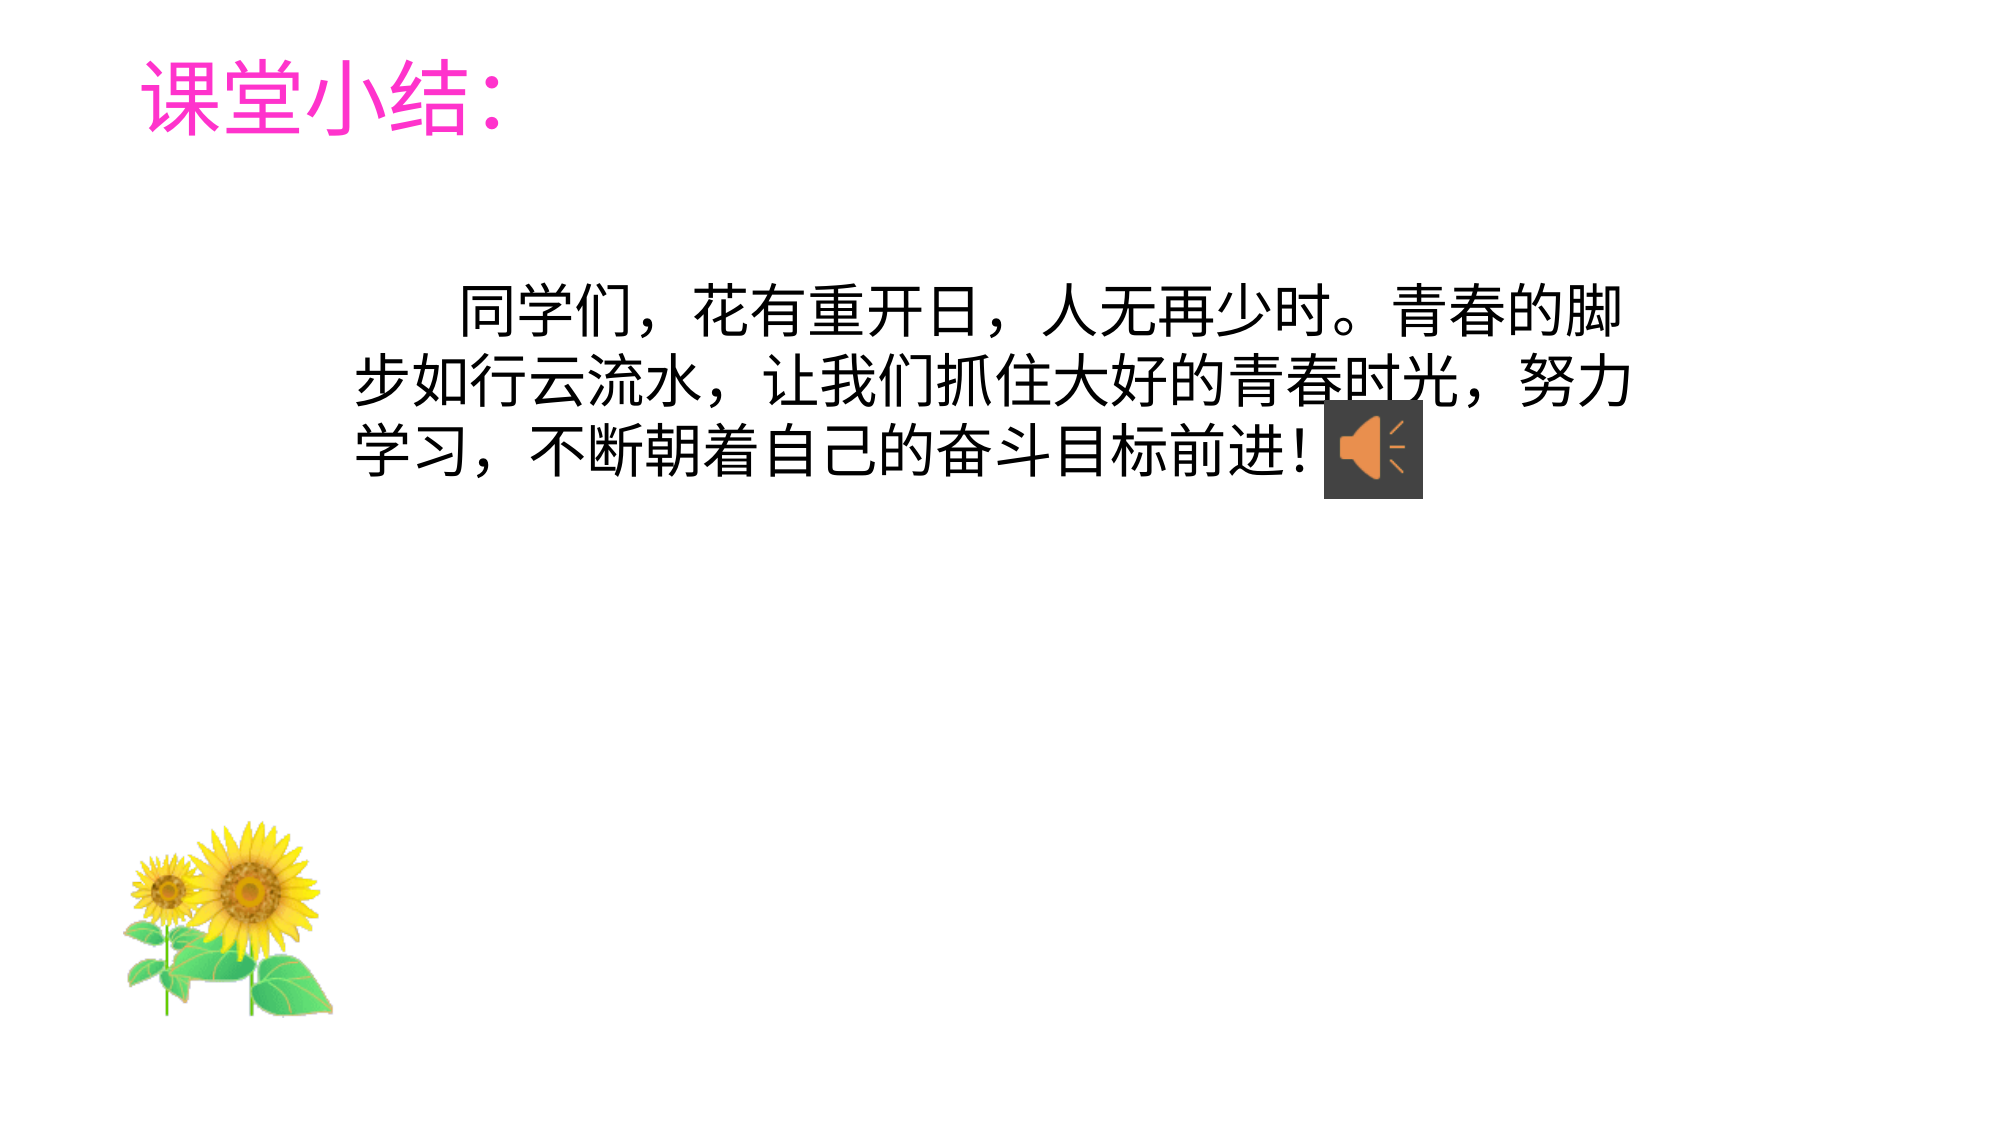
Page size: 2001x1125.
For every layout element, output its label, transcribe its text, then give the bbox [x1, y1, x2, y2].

picture [1322, 398, 1425, 501]
text_box 课堂小结： [123, 39, 738, 154]
picture [123, 802, 349, 1018]
text_box 同学们，花有重开日，人无再少时。青春的脚步如行云流水，让我们抓住大好的青春时光，努力学习，不断朝着自己的奋斗目标前进！ [338, 267, 1674, 591]
